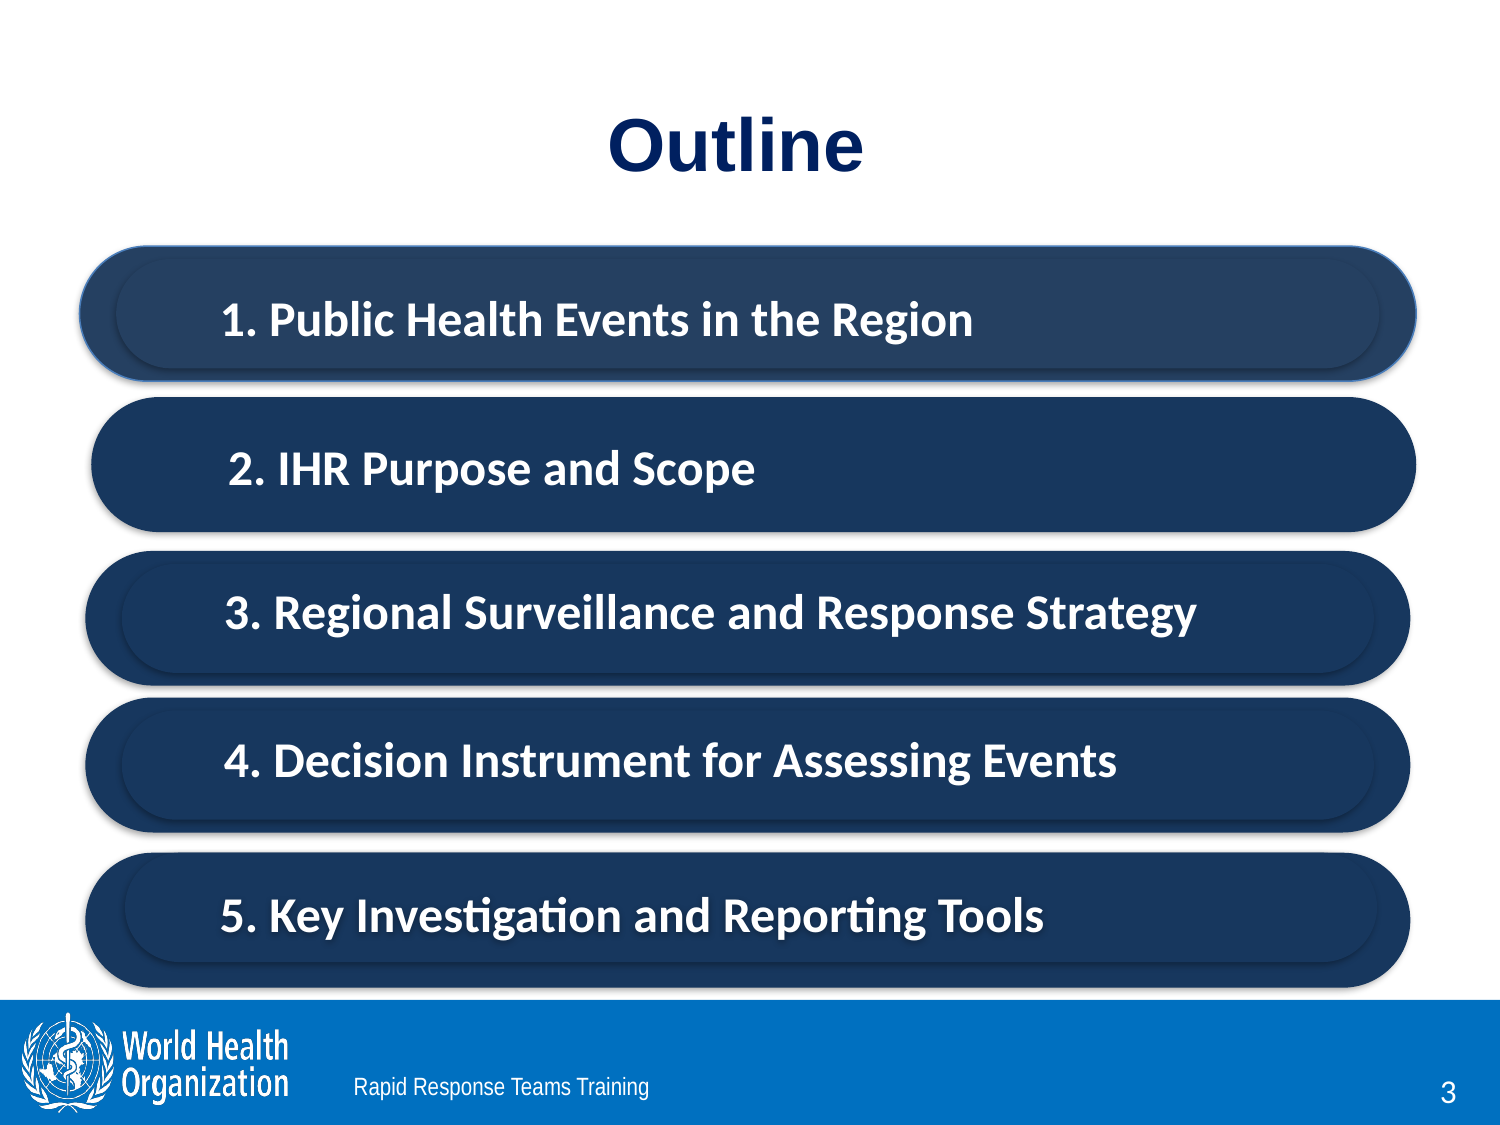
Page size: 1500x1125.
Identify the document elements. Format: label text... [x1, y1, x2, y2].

picture [21, 1012, 288, 1113]
text_box 2. IHR Purpose and Scope [213, 427, 772, 503]
title Outline [61, 62, 1412, 220]
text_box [85, 697, 1411, 833]
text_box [79, 245, 1417, 382]
text_box [90, 396, 1418, 533]
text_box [85, 550, 1411, 686]
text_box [85, 852, 1411, 988]
